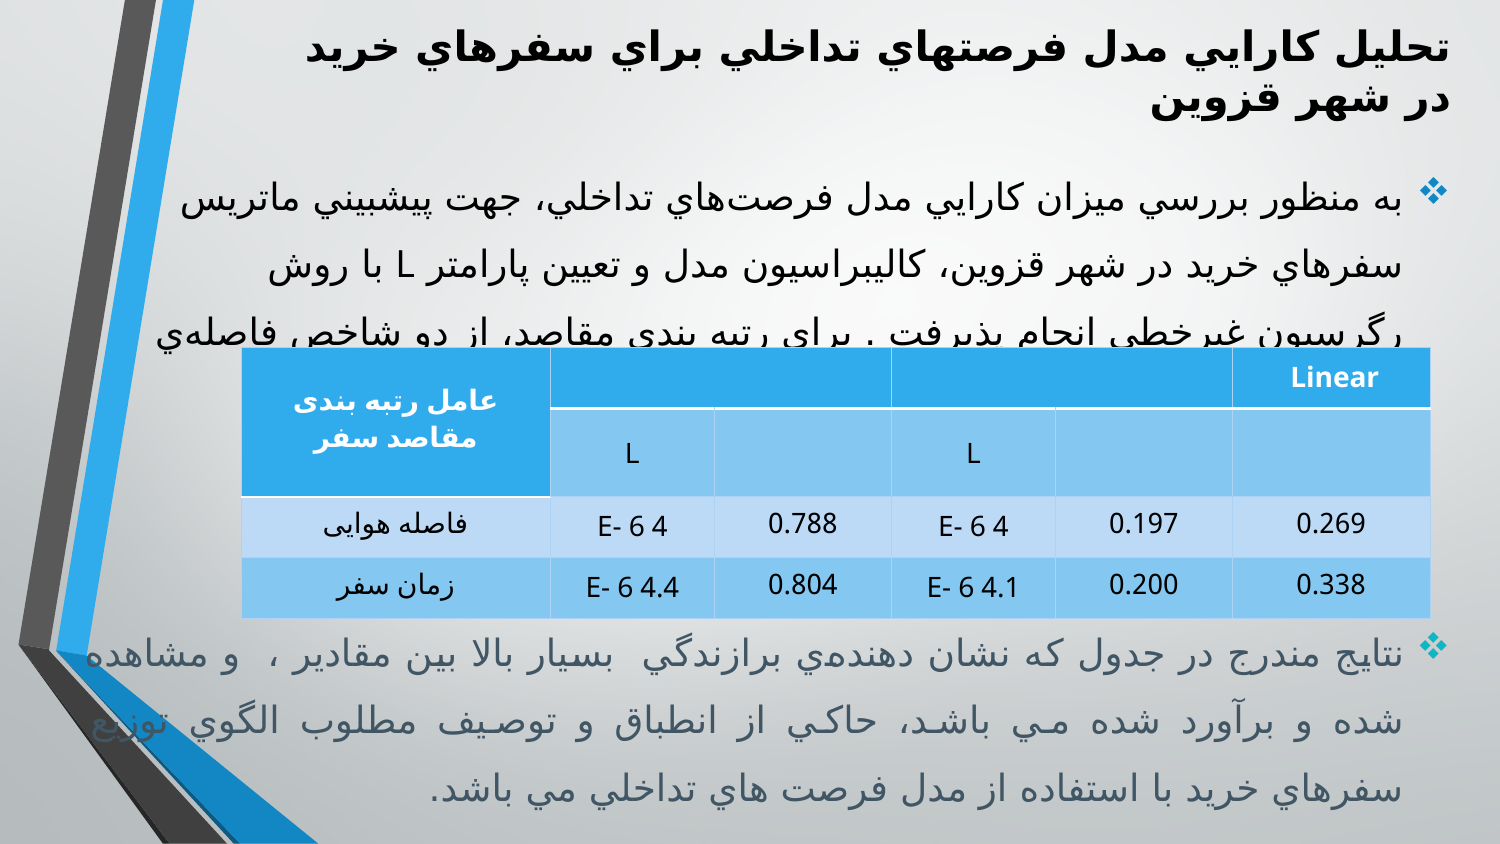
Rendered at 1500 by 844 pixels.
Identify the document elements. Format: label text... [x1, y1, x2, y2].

list به منظور بررسي ميزان كارايي مدل فرصت‌هاي تداخلي، جهت پيشبيني ماتريس سفرهاي خريد در شهر قزوين، كاليبراسيون مدل و تعيين پارامتر L با روش رگرسيون غيرخطي انجام پذيرفت . براي رتبه بندي مقاصد، از دو شاخص فاصله‌ي هوايي مراكز نواحي و زمان سفر متوسط بين نواحي استفاده شد. [113, 135, 1466, 368]
title تحليل كارايي مدل فرصتهاي تداخلي براي سفرهاي خريد در شهر قزوين [287, 0, 1466, 135]
